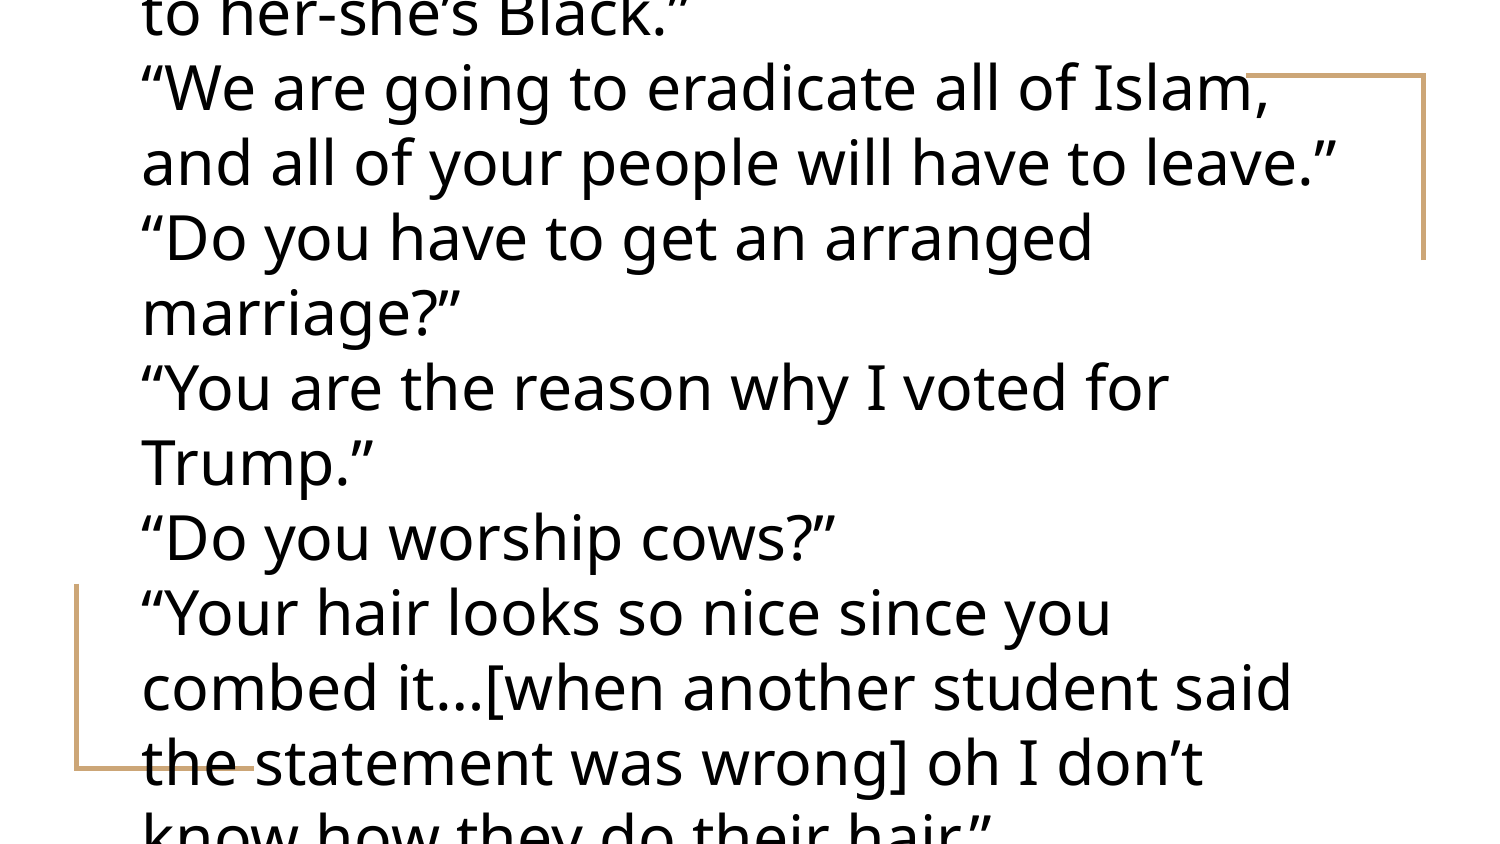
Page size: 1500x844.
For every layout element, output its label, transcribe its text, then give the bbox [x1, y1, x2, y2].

title “What’s up my nigga?” “You can’t say that to her-she’s Black.” “We are going to eradicate all of Islam, and all of your people will have to leave.” “Do you have to get an arranged marriage?” “You are the reason why I voted for Trump.” “Do you worship cows?” “Your hair looks so nice since you combed it…[when another student said the statement was wrong] oh I don’t know how they do their hair.” “Where is your dot?” [126, 197, 1374, 769]
